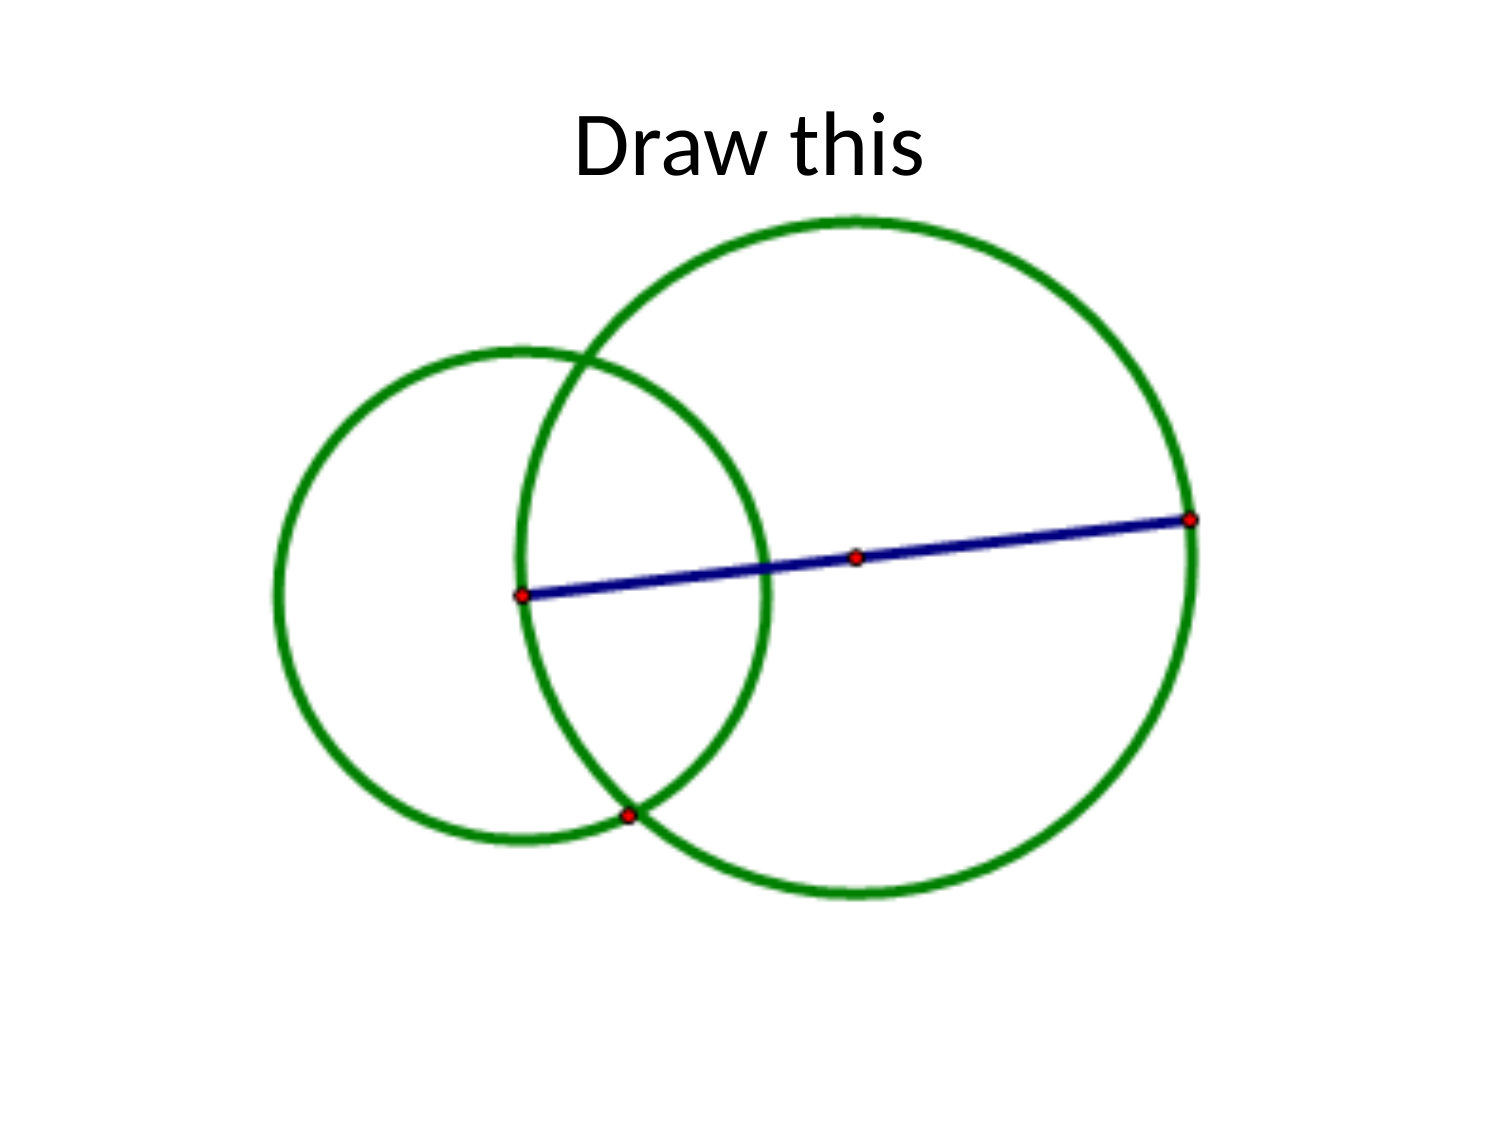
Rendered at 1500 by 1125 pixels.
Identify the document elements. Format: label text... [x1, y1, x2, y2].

title Draw this [75, 45, 1425, 233]
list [112, 185, 1413, 1035]
